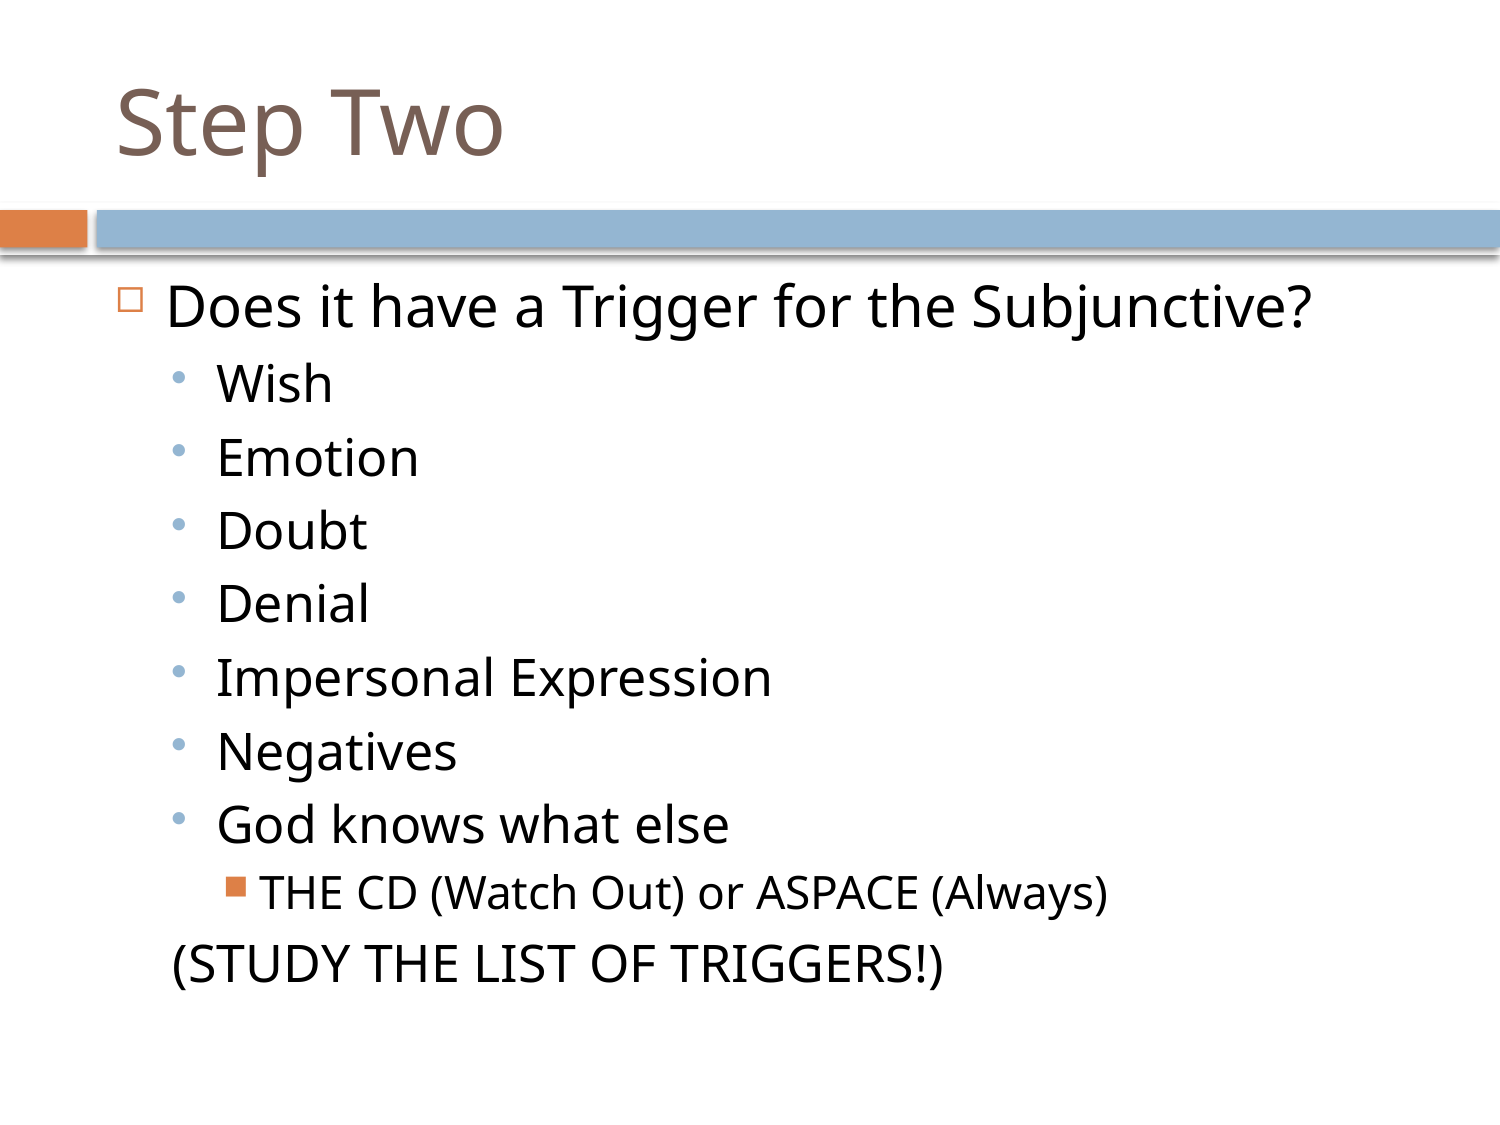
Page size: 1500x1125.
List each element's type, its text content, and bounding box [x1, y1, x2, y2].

title Step Two [100, 37, 1438, 200]
list Does it have a Trigger for the Subjunctive? Wish Emotion Doubt Denial Impersonal Expression Negatives God knows what else THE CD (Watch Out) or ASPACE (Always) (STUDY THE LIST OF TRIGGERS!) [100, 262, 1438, 1000]
